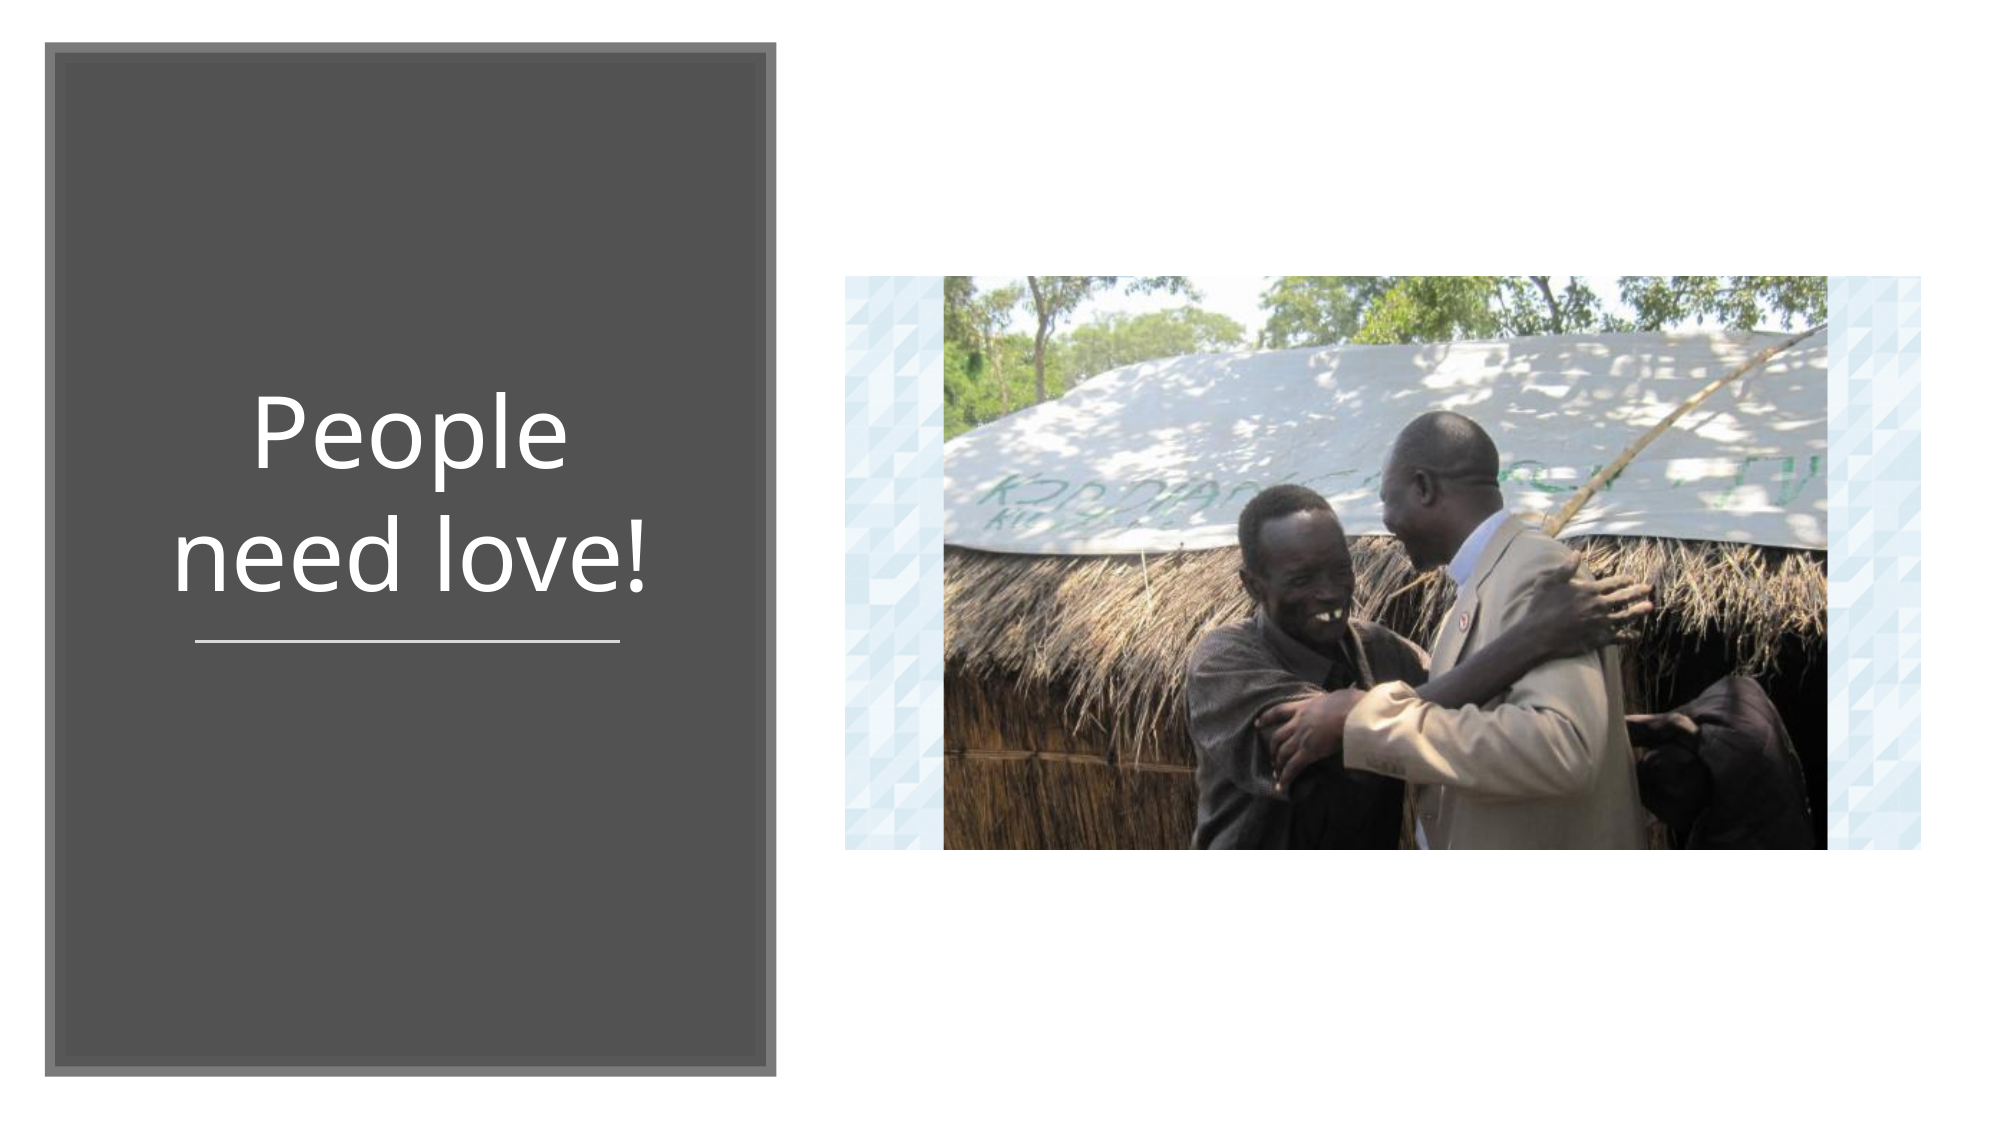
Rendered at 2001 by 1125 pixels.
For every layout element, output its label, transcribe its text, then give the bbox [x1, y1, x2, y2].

text_box [54, 52, 767, 1067]
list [845, 276, 1921, 850]
title People need love! [110, 149, 711, 624]
